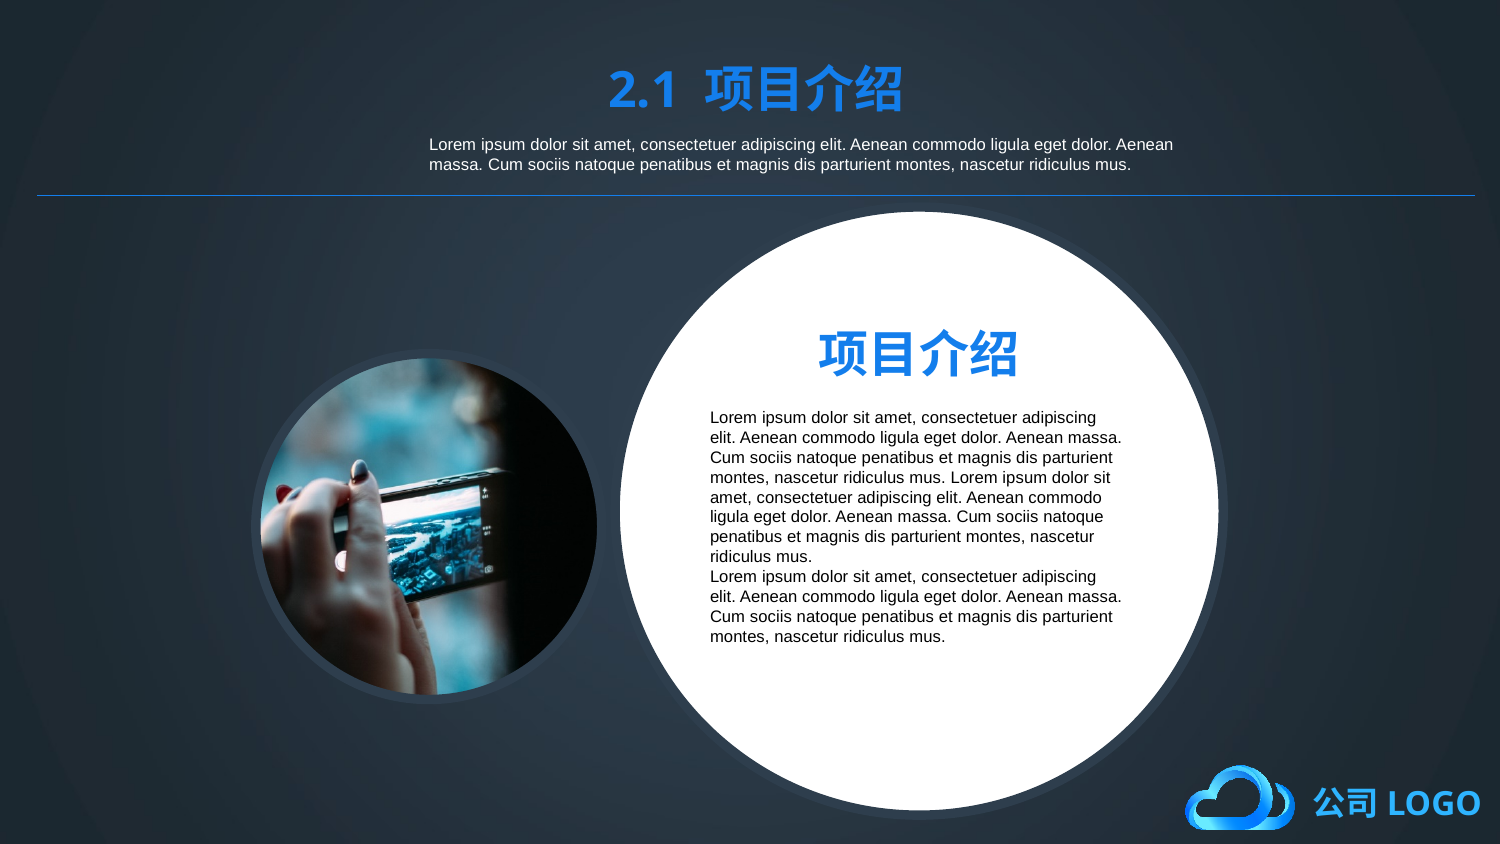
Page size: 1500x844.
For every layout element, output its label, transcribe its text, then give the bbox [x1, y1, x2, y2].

picture [0, 0, 1500, 844]
text_box Lorem ipsum dolor sit amet, consectetuer adipiscing elit. Aenean commodo ligula eget dolor. Aenean massa. Cum sociis natoque penatibus et magnis dis parturient montes, nascetur ridiculus mus. [414, 126, 1200, 182]
text_box 项目介绍 [804, 315, 1034, 391]
text_box 2.1 项目介绍 [593, 49, 920, 125]
text_box [614, 205, 1225, 817]
text_box Lorem ipsum dolor sit amet, consectetuer adipiscing elit. Aenean commodo ligula eget dolor. Aenean massa. Cum sociis natoque penatibus et magnis dis parturient montes, nascetur ridiculus mus. Lorem ipsum dolor sit amet, consectetuer adipiscing elit. Aenean commodo ligula eget dolor. Aenean massa. Cum sociis natoque penatibus et magnis dis parturient montes, nascetur ridiculus mus. Lorem ipsum dolor sit amet, consectetuer adipiscing elit. Aenean commodo ligula eget dolor. Aenean massa. Cum sociis natoque penatibus et magnis dis parturient montes, nascetur ridiculus mus. [695, 399, 1143, 654]
